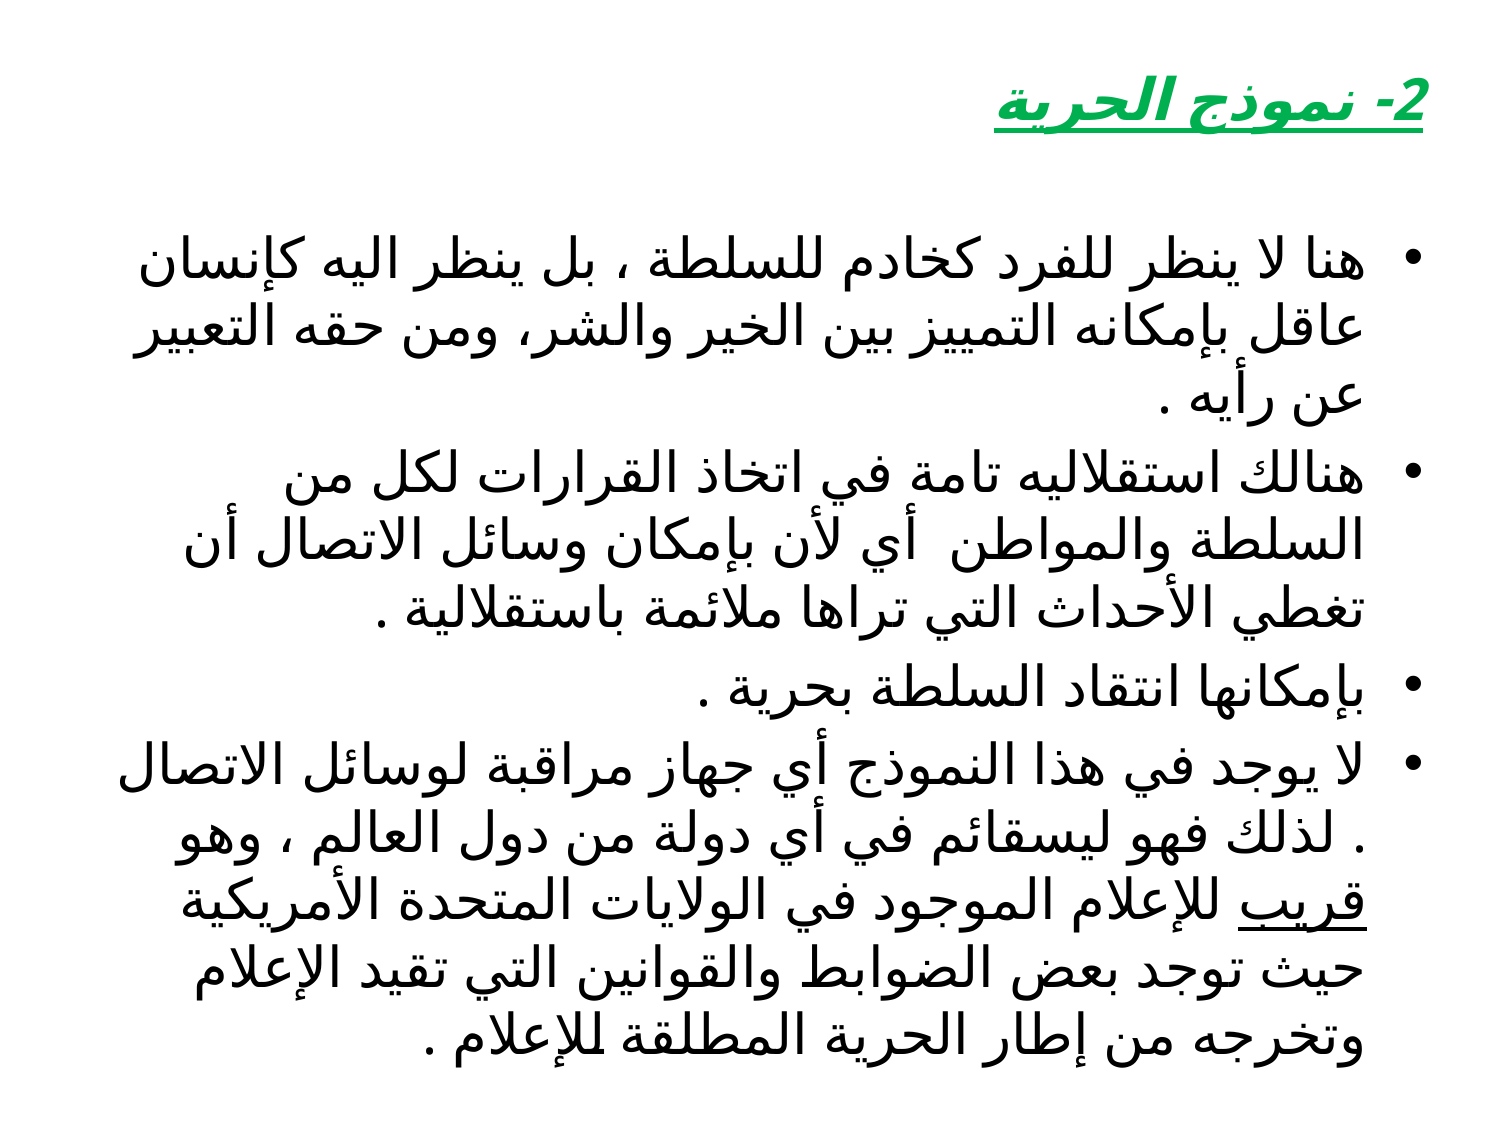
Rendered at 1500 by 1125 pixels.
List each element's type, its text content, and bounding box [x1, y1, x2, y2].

list 2- نموذج الحرية هنا لا ينظر للفرد كخادم للسلطة ، بل ينظر اليه كإنسان عاقل بإمكانه التمييز بين الخير والشر، ومن حقه التعبير عن رأيه . هنالك استقلاليه تامة في اتخاذ القرارات لكل من السلطة والمواطن أي لأن بإمكان وسائل الاتصال أن تغطي الأحداث التي تراها ملائمة باستقلالية . بإمكانها انتقاد السلطة بحرية . لا يوجد في هذا النموذج أي جهاز مراقبة لوسائل الاتصال . لذلك فهو ليسقائم في أي دولة من دول العالم ، وهو قريب للإعلام الموجود في الولايات المتحدة الأمريكية حيث توجد بعض الضوابط والقوانين التي تقيد الإعلام وتخرجه من إطار الحرية المطلقة للإعلام . [88, 54, 1439, 1059]
